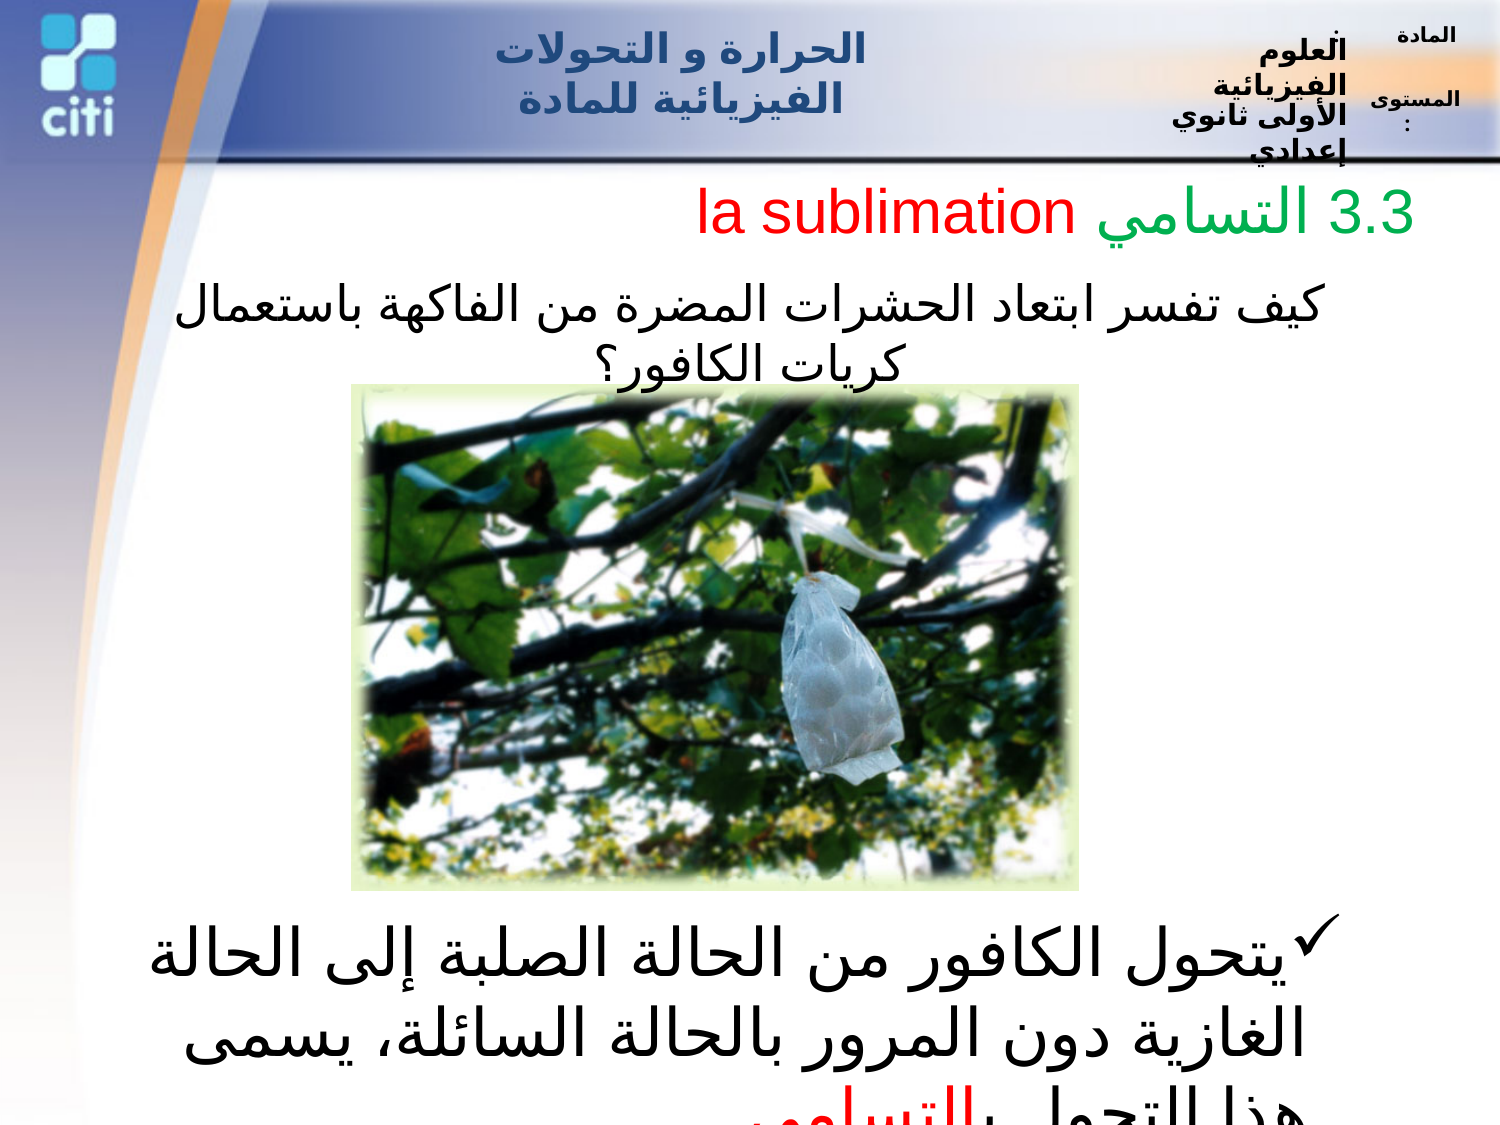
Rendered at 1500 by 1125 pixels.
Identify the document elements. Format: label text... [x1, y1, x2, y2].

picture [0, 0, 1500, 1125]
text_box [399, 23, 1478, 140]
text_box يتحول الكافور من الحالة الصلبة إلى الحالة الغازية دون المرور بالحالة السائلة، يسمى هذا التحول بالتسامي. [128, 902, 1360, 1125]
text_box 3.3 التسامي la sublimation [597, 164, 1430, 254]
text_box كيف تفسر ابتعاد الحشرات المضرة من الفاكهة باستعمال كريات الكافور؟ [140, 263, 1360, 399]
